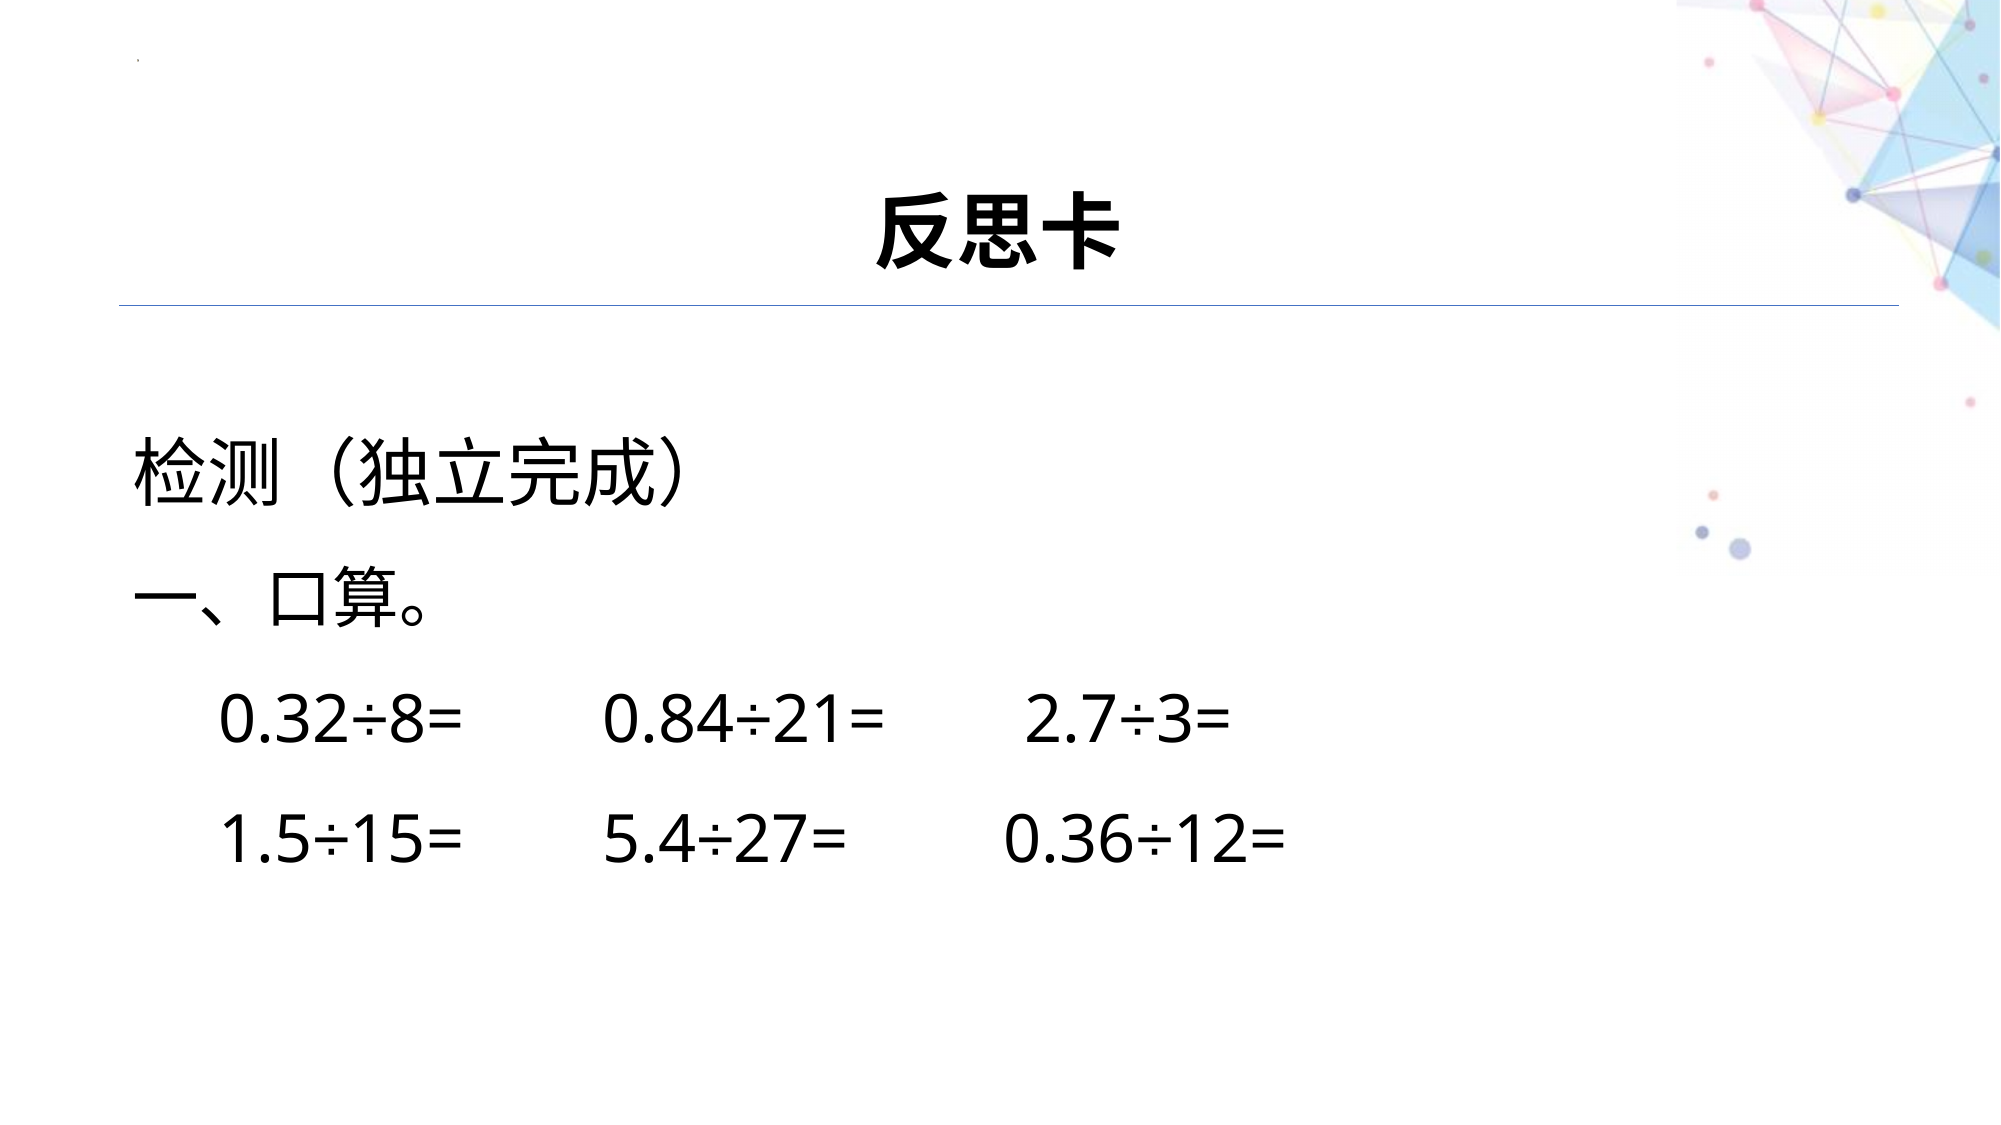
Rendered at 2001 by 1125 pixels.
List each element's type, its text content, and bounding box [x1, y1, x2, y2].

text_box 反思卡 [858, 172, 1142, 287]
text_box 检测（独立完成） 一、口算。 0.32÷8= 0.84÷21= 2.7÷3= 1.5÷15= 5.4÷27= 0.36÷12= [117, 373, 1940, 883]
picture [1677, 0, 1999, 575]
